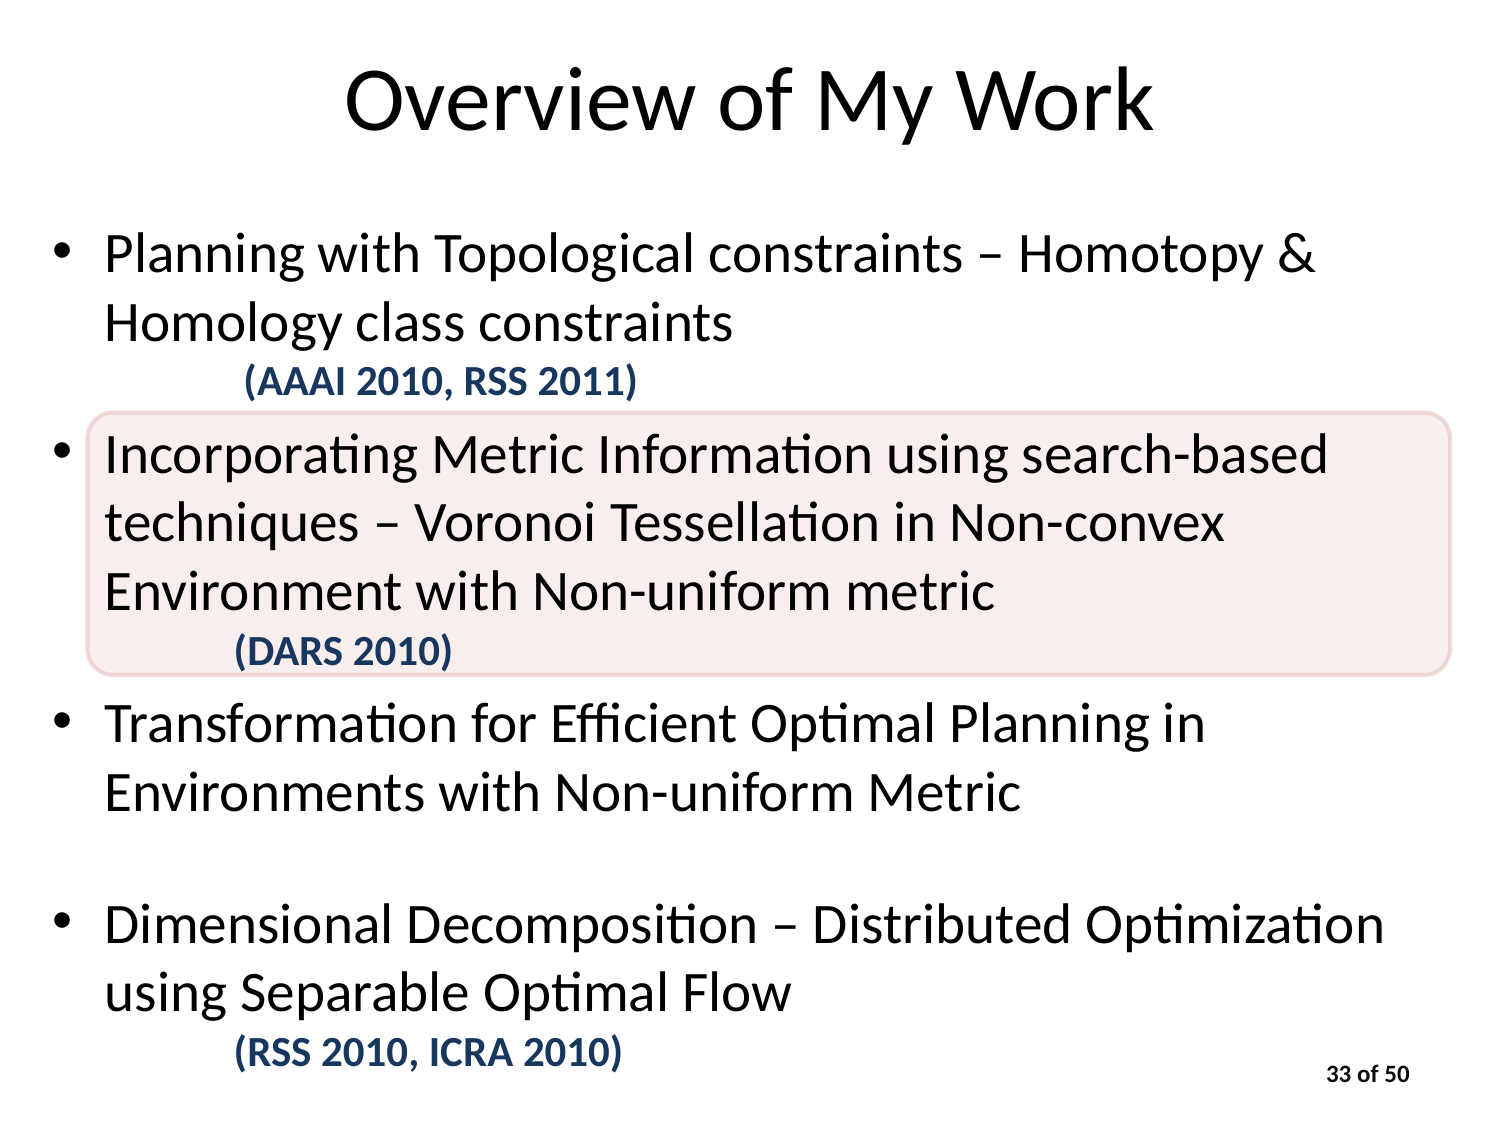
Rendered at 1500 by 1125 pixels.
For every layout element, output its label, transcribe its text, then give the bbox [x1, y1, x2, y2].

slide_number 33 of 50 [1074, 1042, 1425, 1103]
title Overview of My Work [75, 0, 1425, 188]
list Planning with Topological constraints – Homotopy & Homology class constraints (AAAI 2010, RSS 2011) Incorporating Metric Information using search-based techniques – Voronoi Tessellation in Non-convex Environment with Non-uniform metric (DARS 2010) Transformation for Efficient Optimal Planning in Environments with Non-uniform Metric Dimensional Decomposition – Distributed Optimization using Separable Optimal Flow (RSS 2010, ICRA 2010) [37, 207, 1463, 1088]
